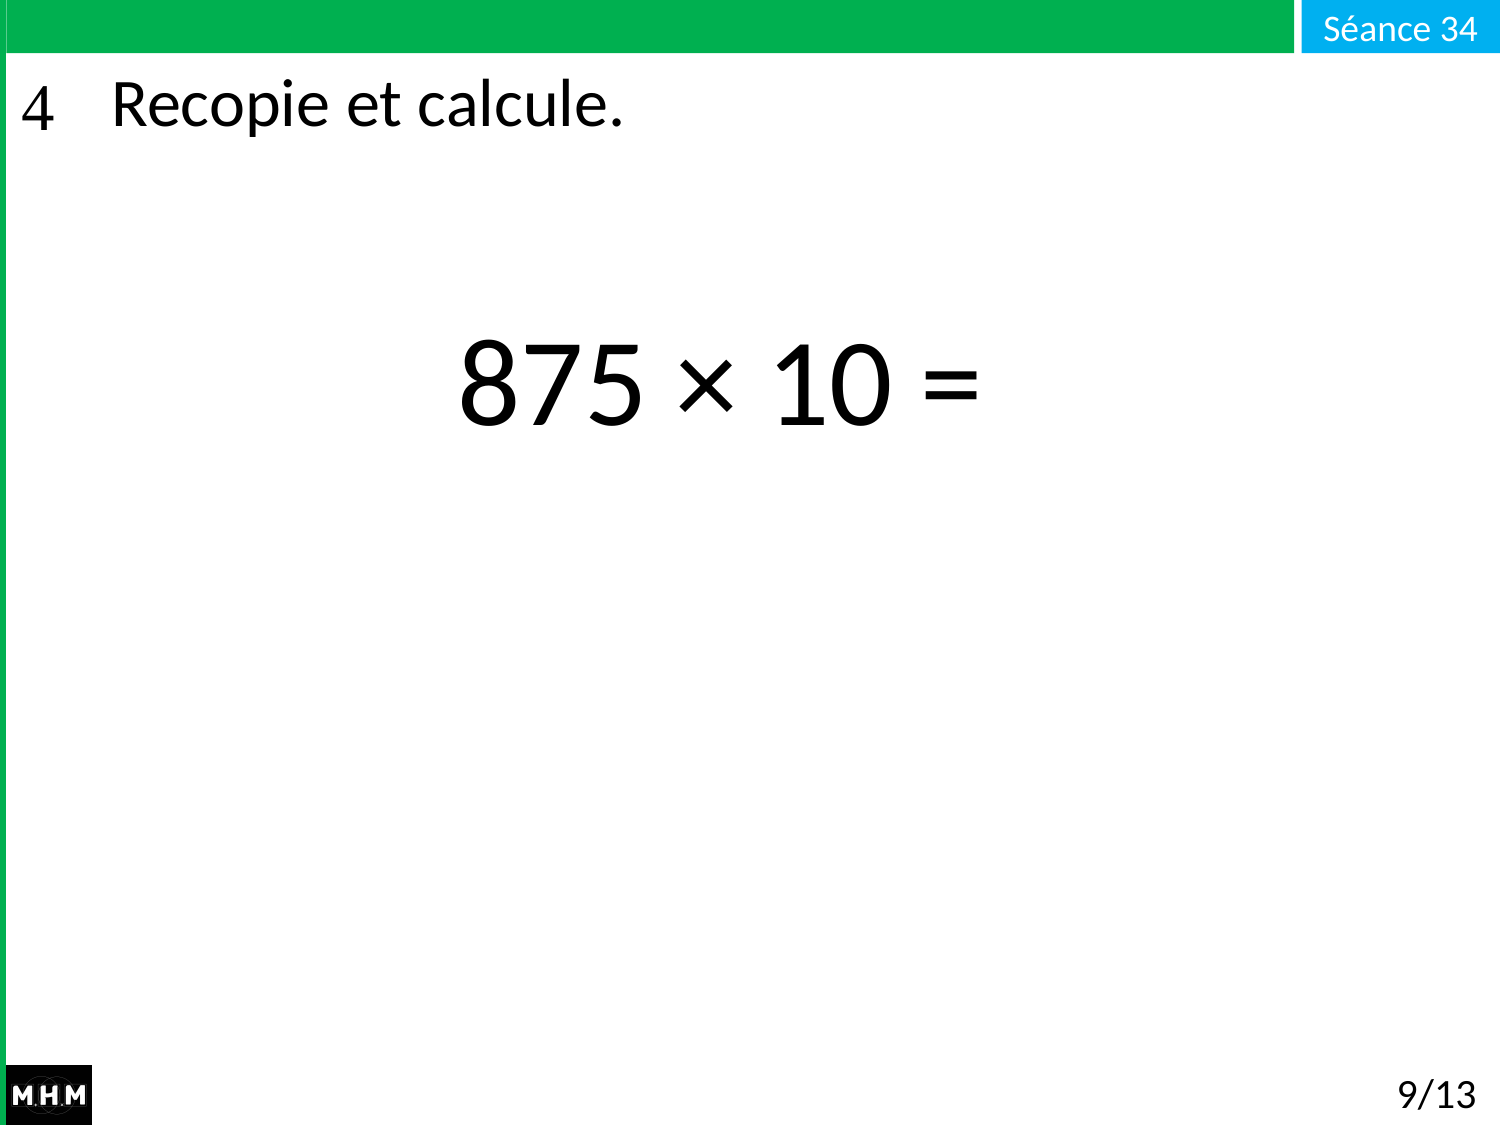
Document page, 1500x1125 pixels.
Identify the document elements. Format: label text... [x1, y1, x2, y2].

text_box 875 × 10 = [442, 292, 1243, 458]
picture [6, 1065, 92, 1125]
title Recopie et calcule. [96, 60, 1391, 150]
list 9/13 [1373, 1064, 1500, 1125]
